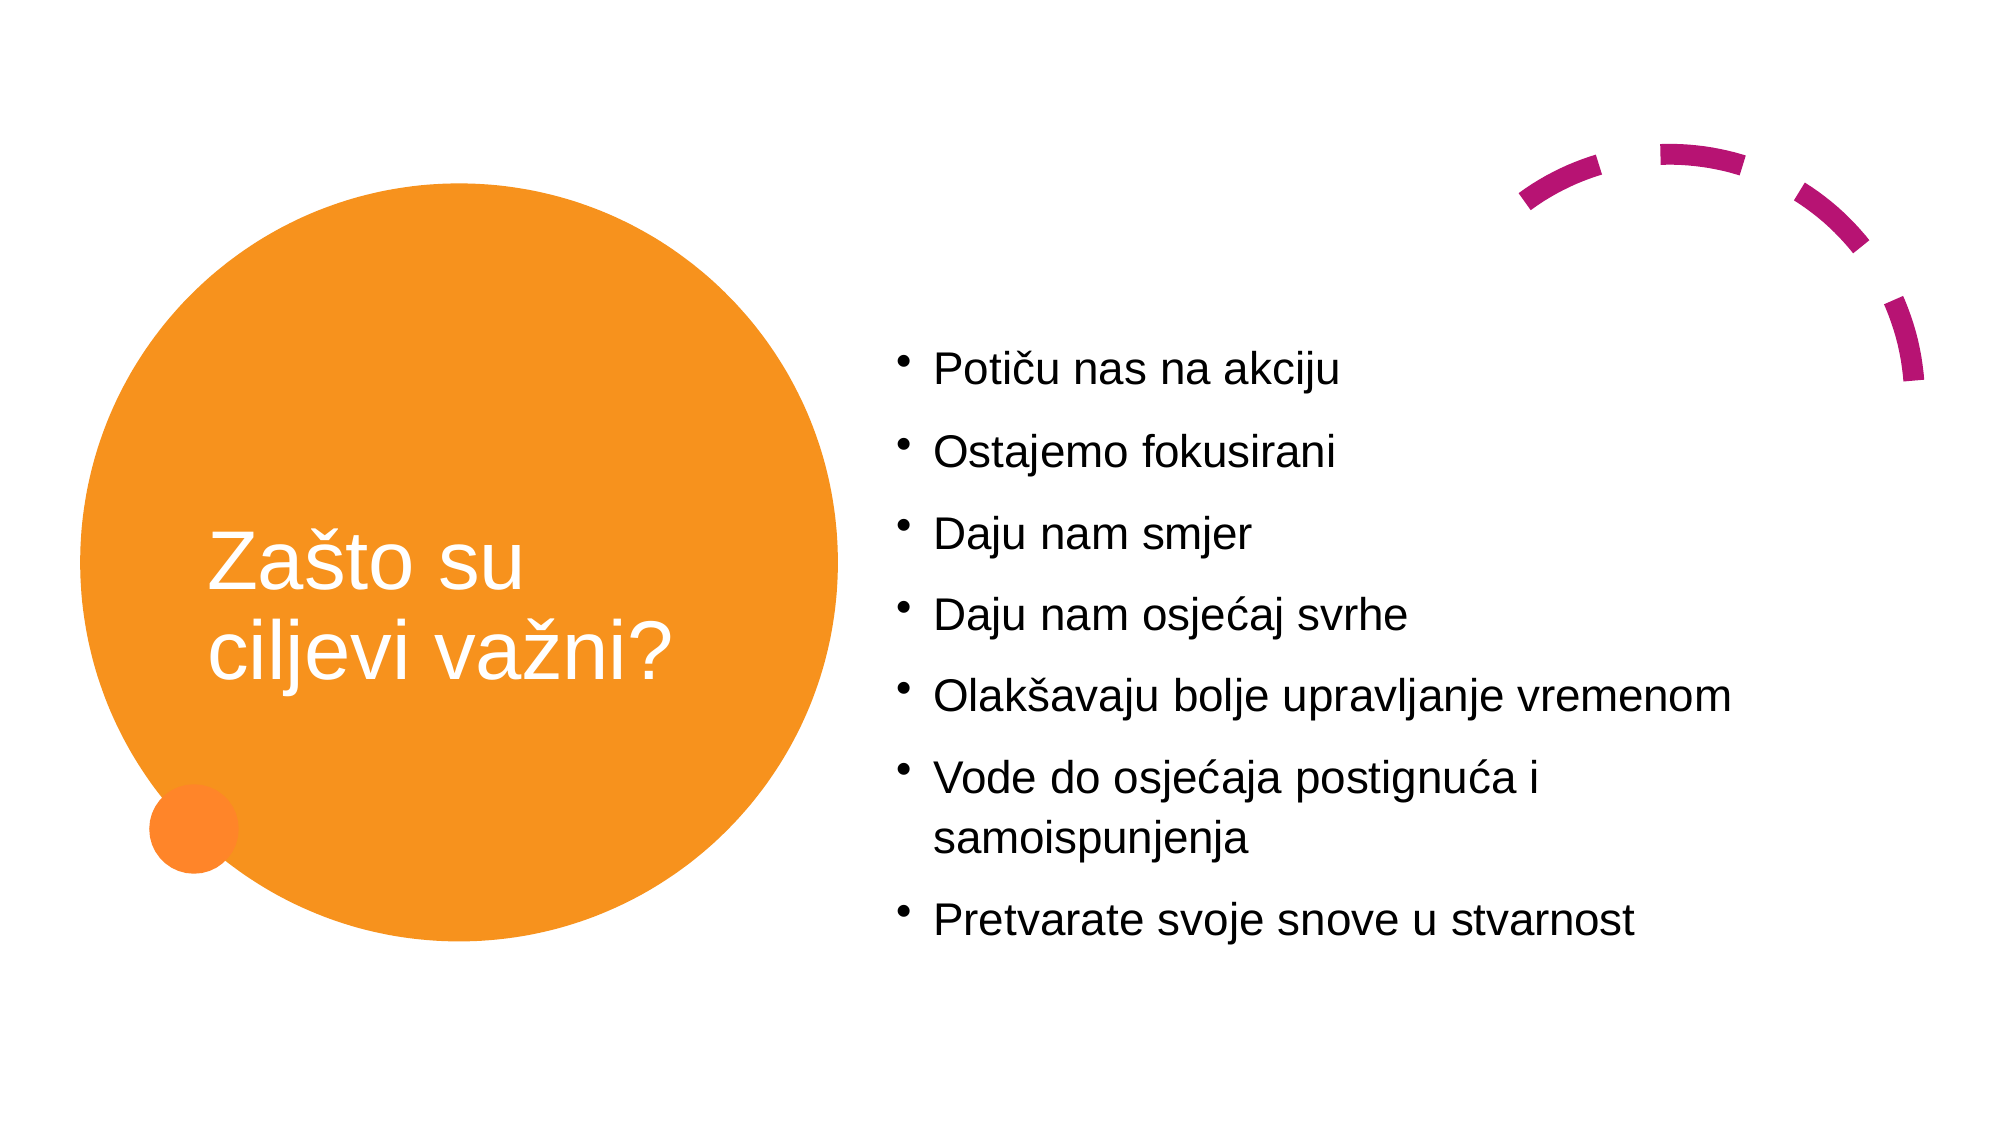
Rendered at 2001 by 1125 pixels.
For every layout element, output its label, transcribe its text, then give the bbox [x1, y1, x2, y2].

text_box [149, 784, 239, 874]
text_box Zašto su ciljevi važni? [205, 503, 677, 697]
text_box [1524, 154, 1915, 399]
text_box Potiču nas na akciju Ostajemo fokusirani Daju nam smjer Daju nam osjećaj svrhe Olakšavaju bolje upravljanje vremenom Vode do osjećaja postignuća i samoispunjenja Pretvarate svoje snove u stvarnost [893, 310, 1736, 945]
text_box [80, 183, 838, 942]
